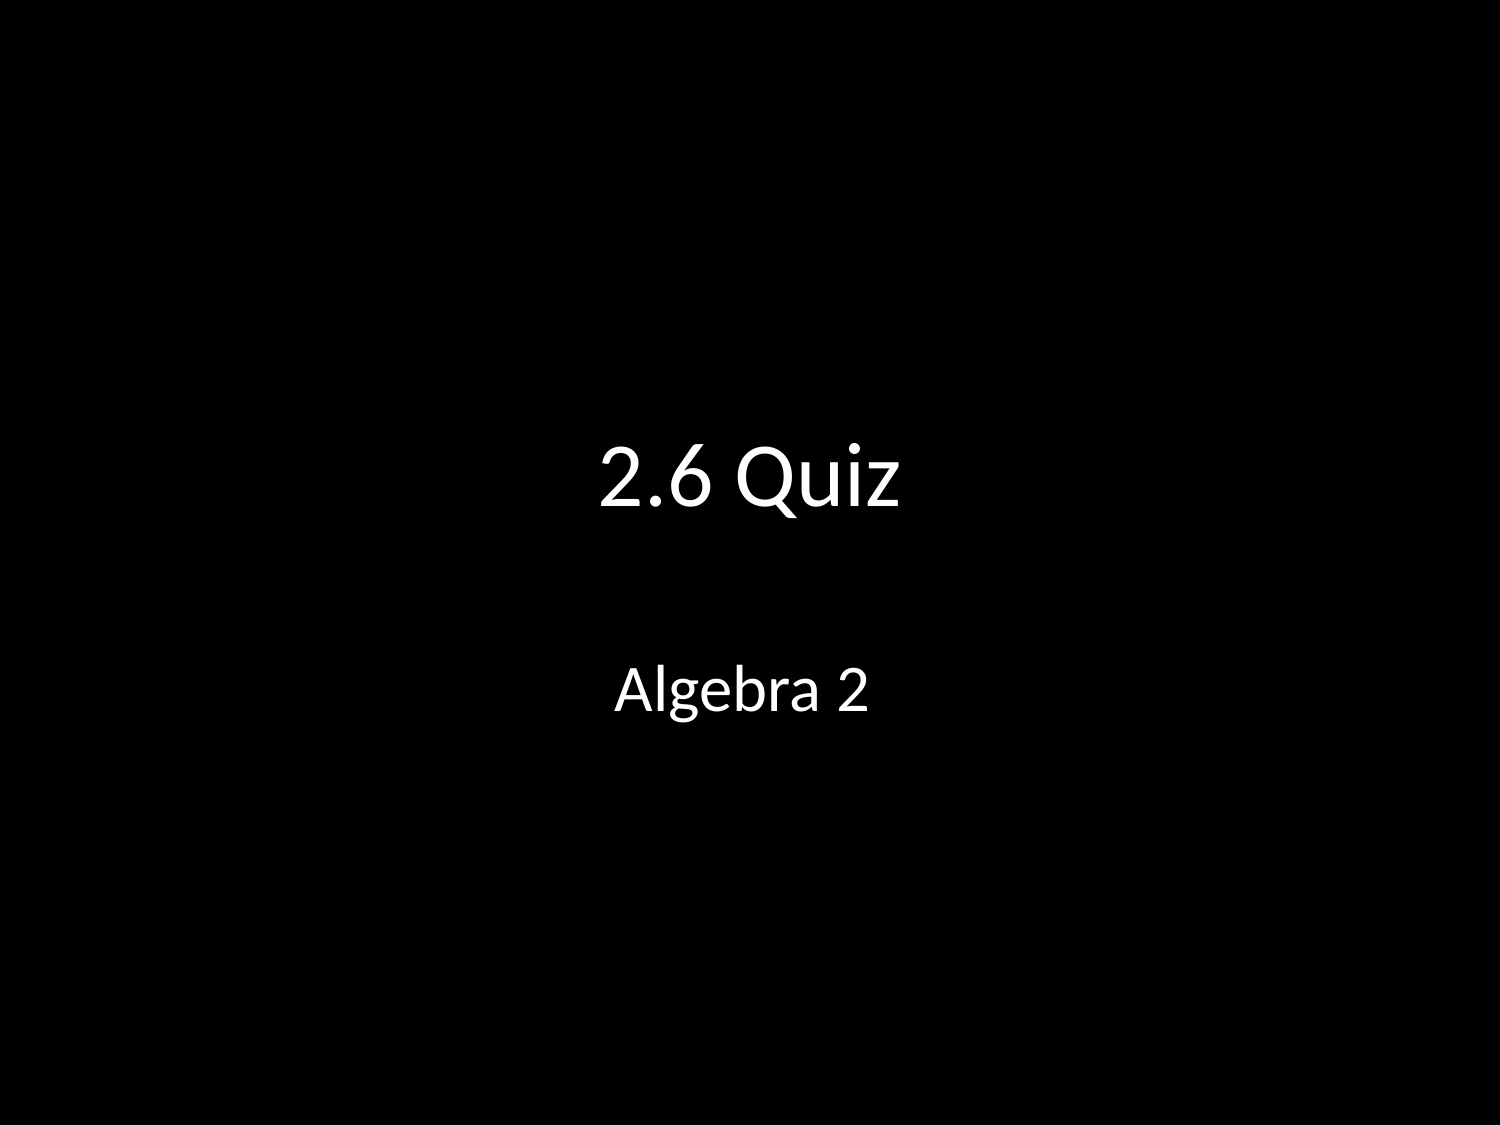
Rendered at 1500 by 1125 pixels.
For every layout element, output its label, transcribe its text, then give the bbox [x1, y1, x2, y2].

title 2.6 Quiz [112, 349, 1388, 591]
subtitle Algebra 2 [225, 637, 1275, 925]
